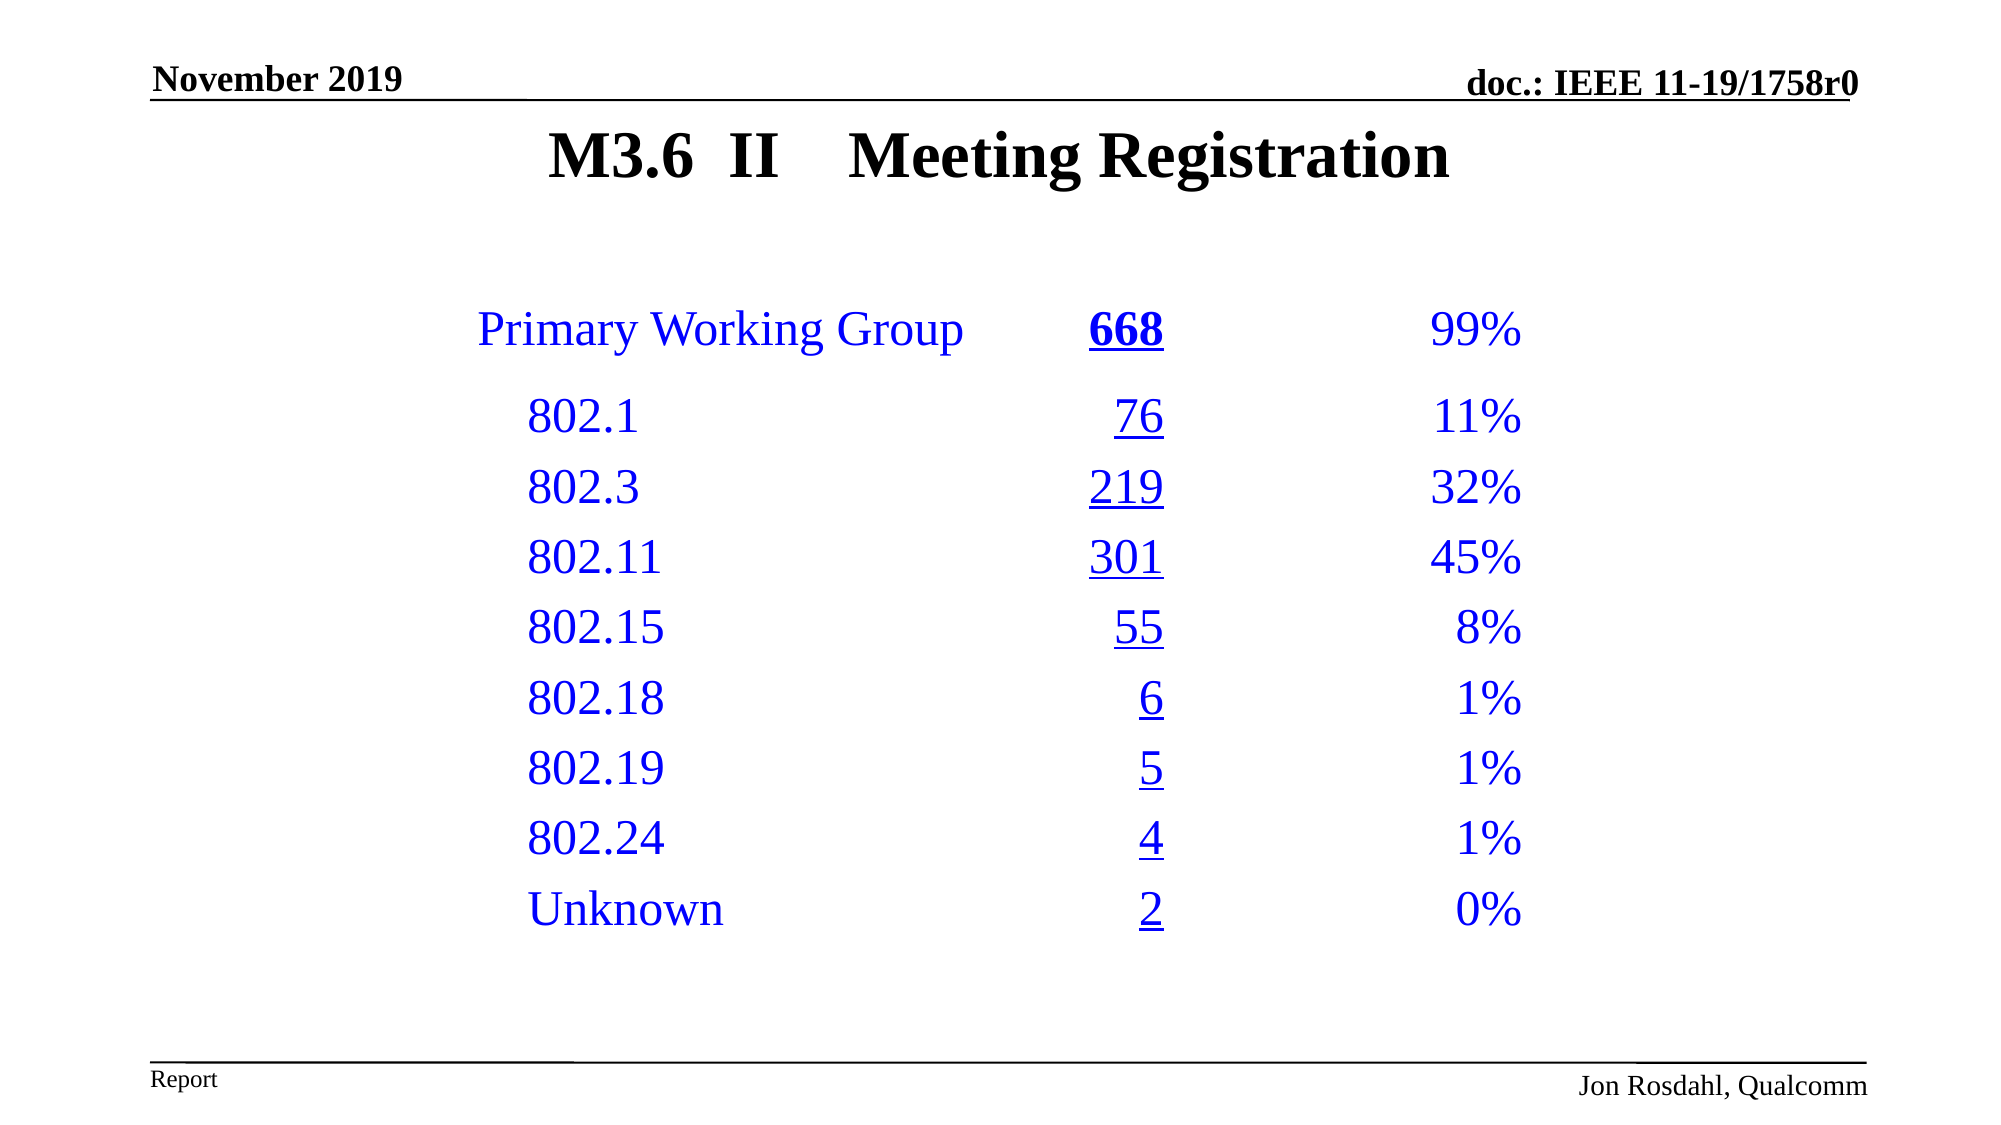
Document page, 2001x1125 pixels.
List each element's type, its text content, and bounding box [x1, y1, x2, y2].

table_header 668 [1033, 276, 1179, 381]
table_cell 802.11 [462, 521, 1033, 592]
title M3.6 II Meeting Registration [149, 112, 1850, 191]
table_cell 802.3 [462, 451, 1033, 521]
table_cell 219 [1033, 451, 1179, 521]
table_cell 802.15 [462, 592, 1033, 662]
table_cell 6 [1033, 662, 1179, 732]
footer Jon Rosdahl, Qualcomm [1531, 1066, 1869, 1108]
table_cell 1% [1179, 732, 1537, 803]
table_cell 4 [1033, 803, 1179, 873]
table_cell 1% [1179, 803, 1537, 873]
table_cell 11% [1179, 381, 1537, 451]
table_cell Unknown [462, 873, 1033, 943]
table_cell 5 [1033, 732, 1179, 803]
table_header 99% [1179, 276, 1537, 381]
table_cell 802.24 [462, 803, 1033, 873]
table_cell 45% [1179, 521, 1537, 592]
table_cell 32% [1179, 451, 1537, 521]
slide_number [152, 54, 563, 100]
table_cell 0% [1179, 873, 1537, 943]
table_cell 802.1 [462, 381, 1033, 451]
table_cell 301 [1033, 521, 1179, 592]
table_cell 1% [1179, 662, 1537, 732]
table_cell 76 [1033, 381, 1179, 451]
table_header Primary Working Group [462, 276, 1033, 381]
table_cell 2 [1033, 873, 1179, 943]
table_cell 802.19 [462, 732, 1033, 803]
table_cell 55 [1033, 592, 1179, 662]
table_cell 802.18 [462, 662, 1033, 732]
table_cell 8% [1179, 592, 1537, 662]
